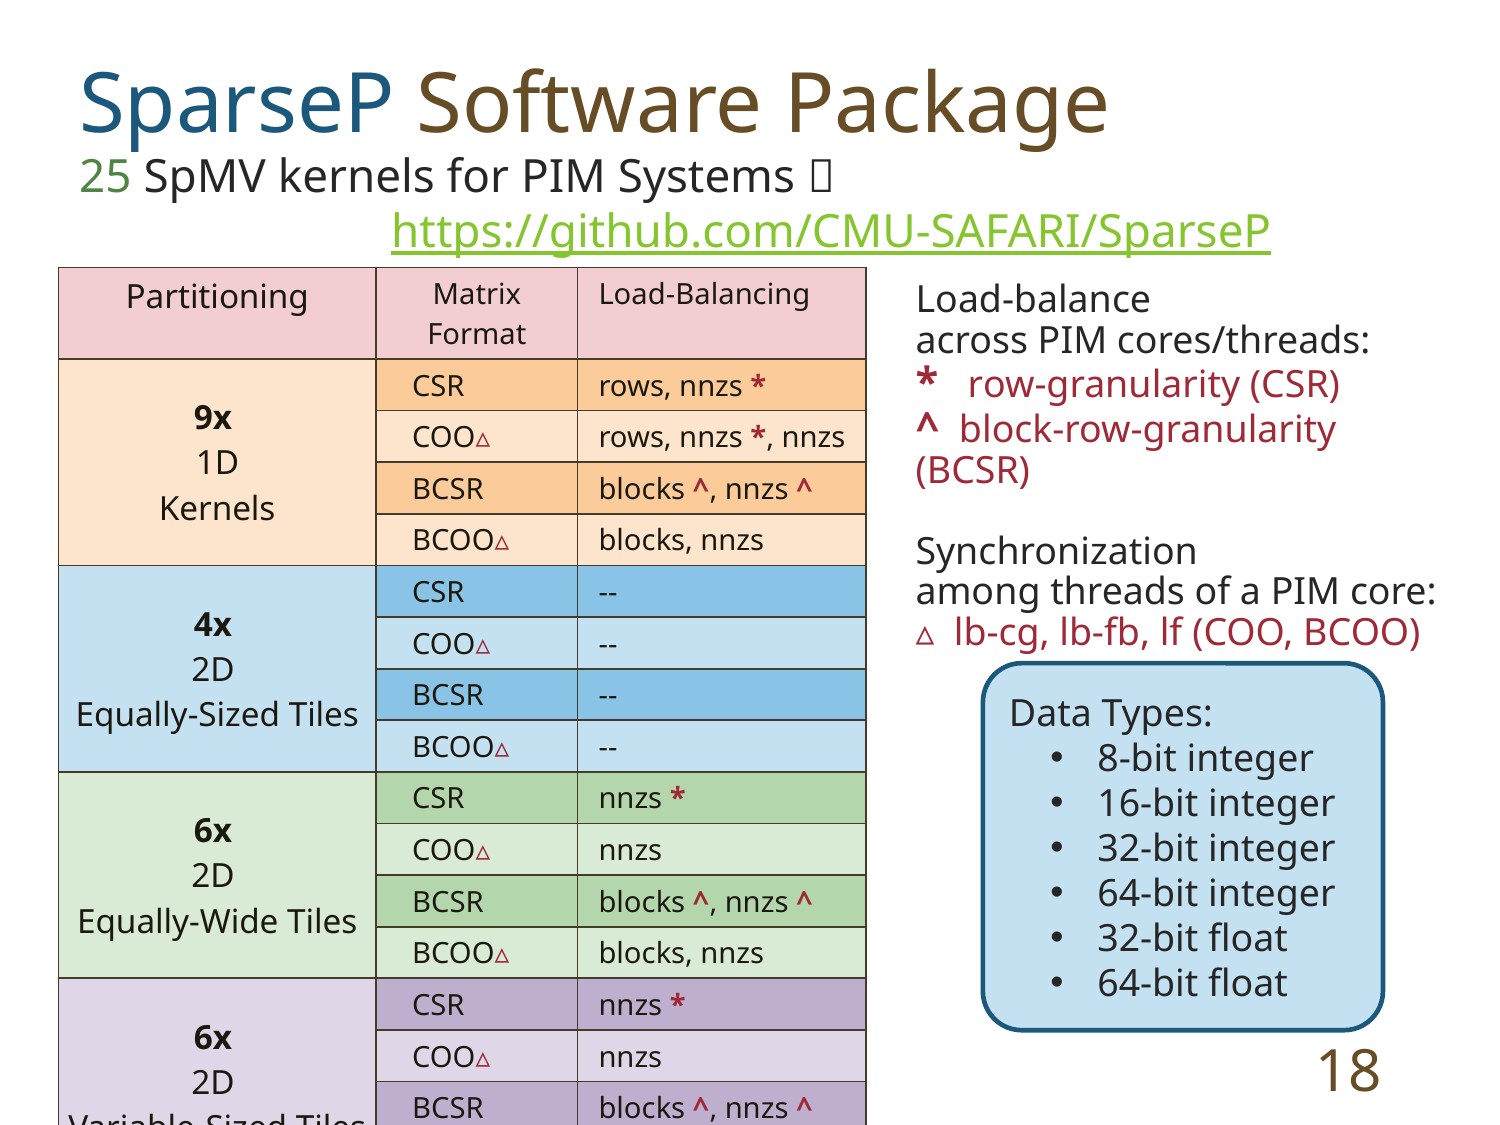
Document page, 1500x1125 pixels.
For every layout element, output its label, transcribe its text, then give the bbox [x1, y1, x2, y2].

table_cell COO▵ [377, 824, 577, 874]
table_cell CSR [377, 773, 577, 823]
table_cell BCSR [377, 463, 577, 513]
table_cell COO▵ [377, 1031, 577, 1081]
table_cell COO▵ [377, 411, 577, 461]
table_cell 6x 2D Variable-Sized Tiles [59, 979, 375, 1125]
table_cell 9x 1D Kernels [59, 360, 375, 565]
table_cell nnzs * [578, 979, 865, 1029]
table_cell BCSR [377, 670, 577, 719]
table_cell BCOO▵ [377, 721, 577, 771]
table_cell rows, nnzs * [578, 360, 865, 410]
table_cell BCSR [377, 1082, 577, 1125]
table_cell -- [578, 721, 865, 771]
table_cell blocks, nnzs [578, 928, 865, 977]
table_header Matrix Format [377, 268, 577, 358]
table_header Partitioning [59, 268, 375, 358]
table_cell CSR [377, 566, 577, 616]
table_cell nnzs [578, 824, 865, 874]
table_header Load-Balancing [578, 268, 865, 358]
table_cell blocks ^, nnzs ^ [578, 1082, 865, 1125]
text_box Load-balance across PIM cores/threads: * row-granularity (CSR) ^ block-row-granularity (BCSR) Synchronization among threads of a PIM core: ▵ lb-cg, lb-fb, lf (COO, BCOO) [900, 272, 1466, 661]
table_cell COO▵ [377, 618, 577, 668]
table_cell nnzs * [578, 773, 865, 823]
table_cell BCOO▵ [377, 515, 577, 565]
text_box Data Types: 8-bit integer 16-bit integer 32-bit integer 64-bit integer 32-bit float 64-bit float [981, 662, 1384, 1032]
table_cell rows, nnzs *, nnzs [578, 411, 865, 461]
table_cell CSR [377, 360, 577, 410]
table_cell nnzs [578, 1031, 865, 1081]
list 25 SpMV kernels for PIM Systems  https://github.com/CMU-SAFARI/SparseP [64, 145, 1430, 1121]
table_cell -- [578, 566, 865, 616]
table_cell 6x 2D Equally-Wide Tiles [59, 773, 375, 977]
table_cell -- [578, 618, 865, 668]
table_cell BCOO▵ [377, 928, 577, 977]
text_box SparseP Software Package [64, 36, 1430, 145]
table_cell -- [578, 670, 865, 719]
table_cell CSR [377, 979, 577, 1029]
table_cell 4x 2D Equally-Sized Tiles [59, 566, 375, 771]
table_cell blocks ^, nnzs ^ [578, 463, 865, 513]
table_cell blocks ^, nnzs ^ [578, 876, 865, 926]
table_cell blocks, nnzs [578, 515, 865, 565]
table_cell BCSR [377, 876, 577, 926]
